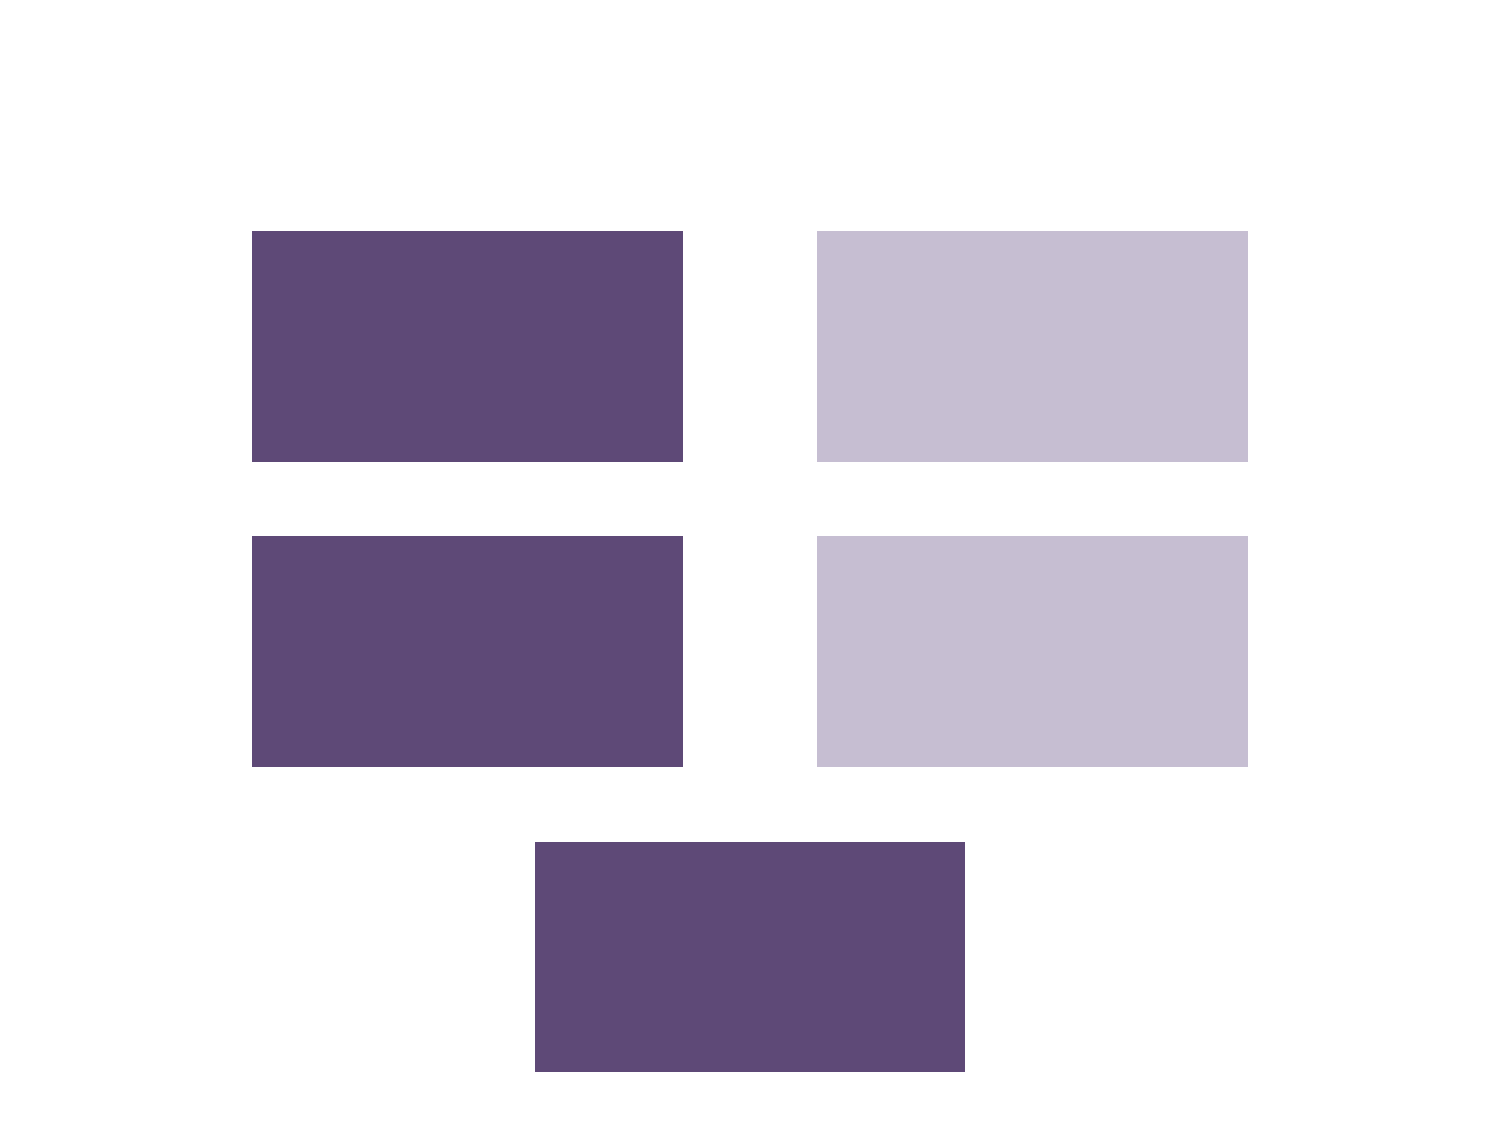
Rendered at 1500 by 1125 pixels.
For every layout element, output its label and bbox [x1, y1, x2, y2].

text_box [249, 228, 1251, 897]
